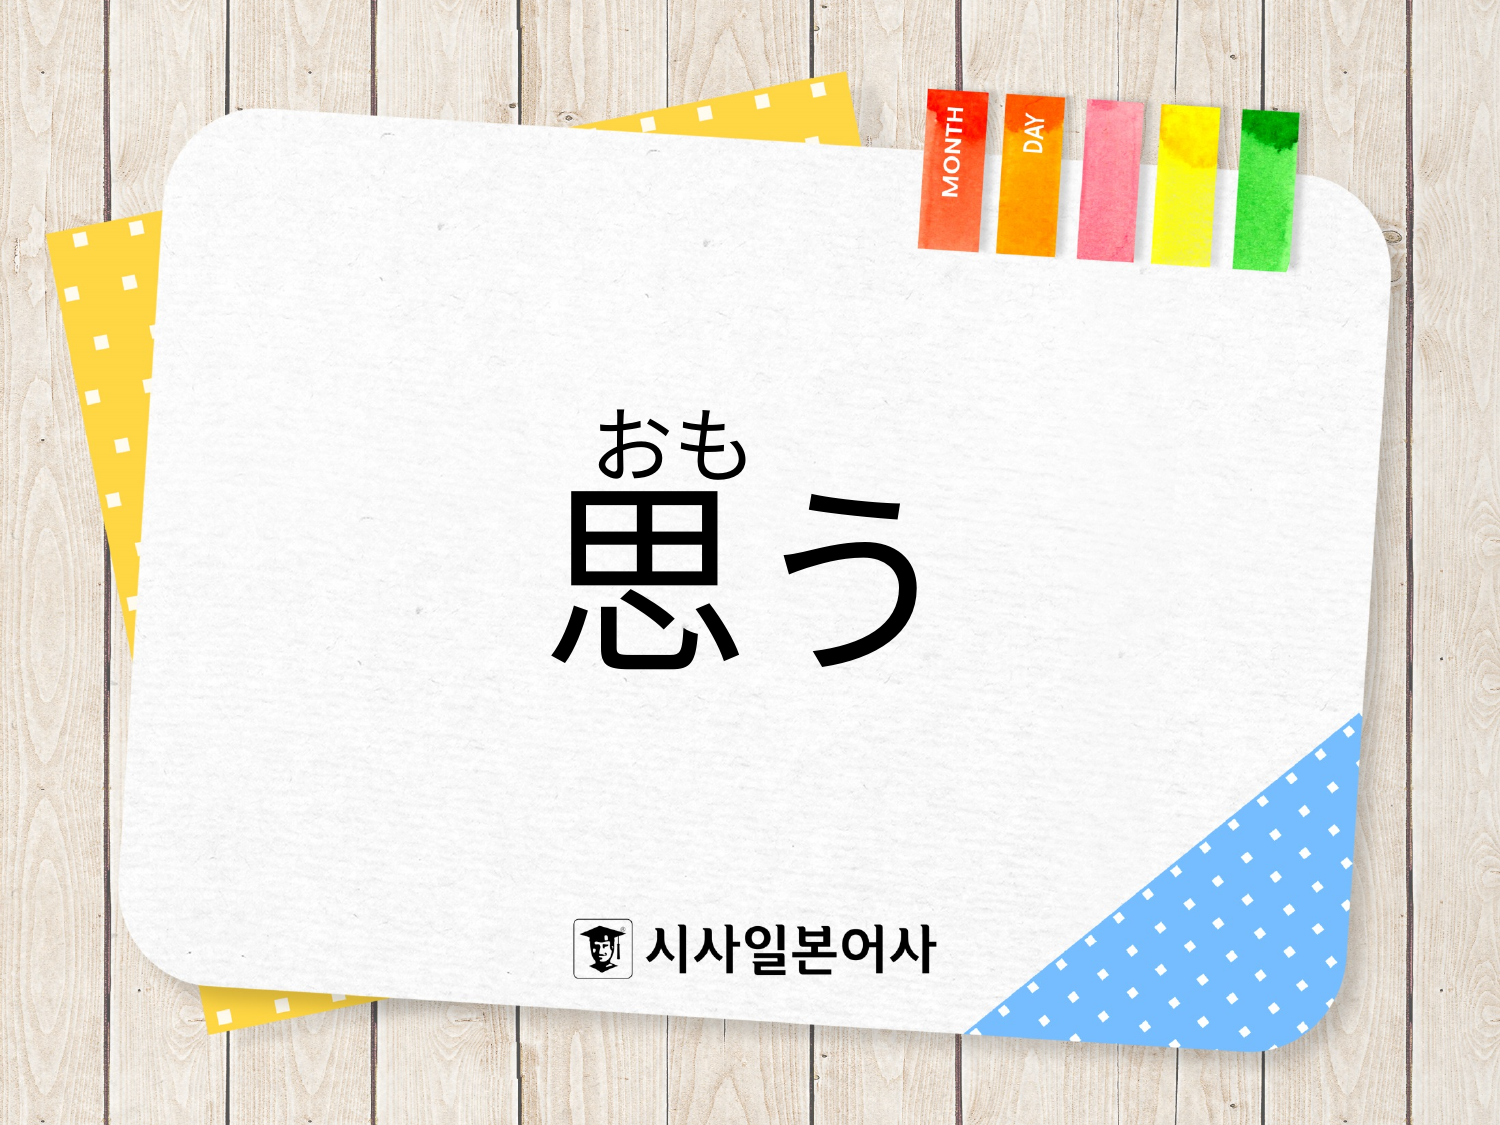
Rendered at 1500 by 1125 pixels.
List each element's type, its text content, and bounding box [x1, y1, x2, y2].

picture [0, 0, 1500, 1125]
title 思う [75, 338, 1425, 811]
text_box おも [575, 385, 772, 501]
